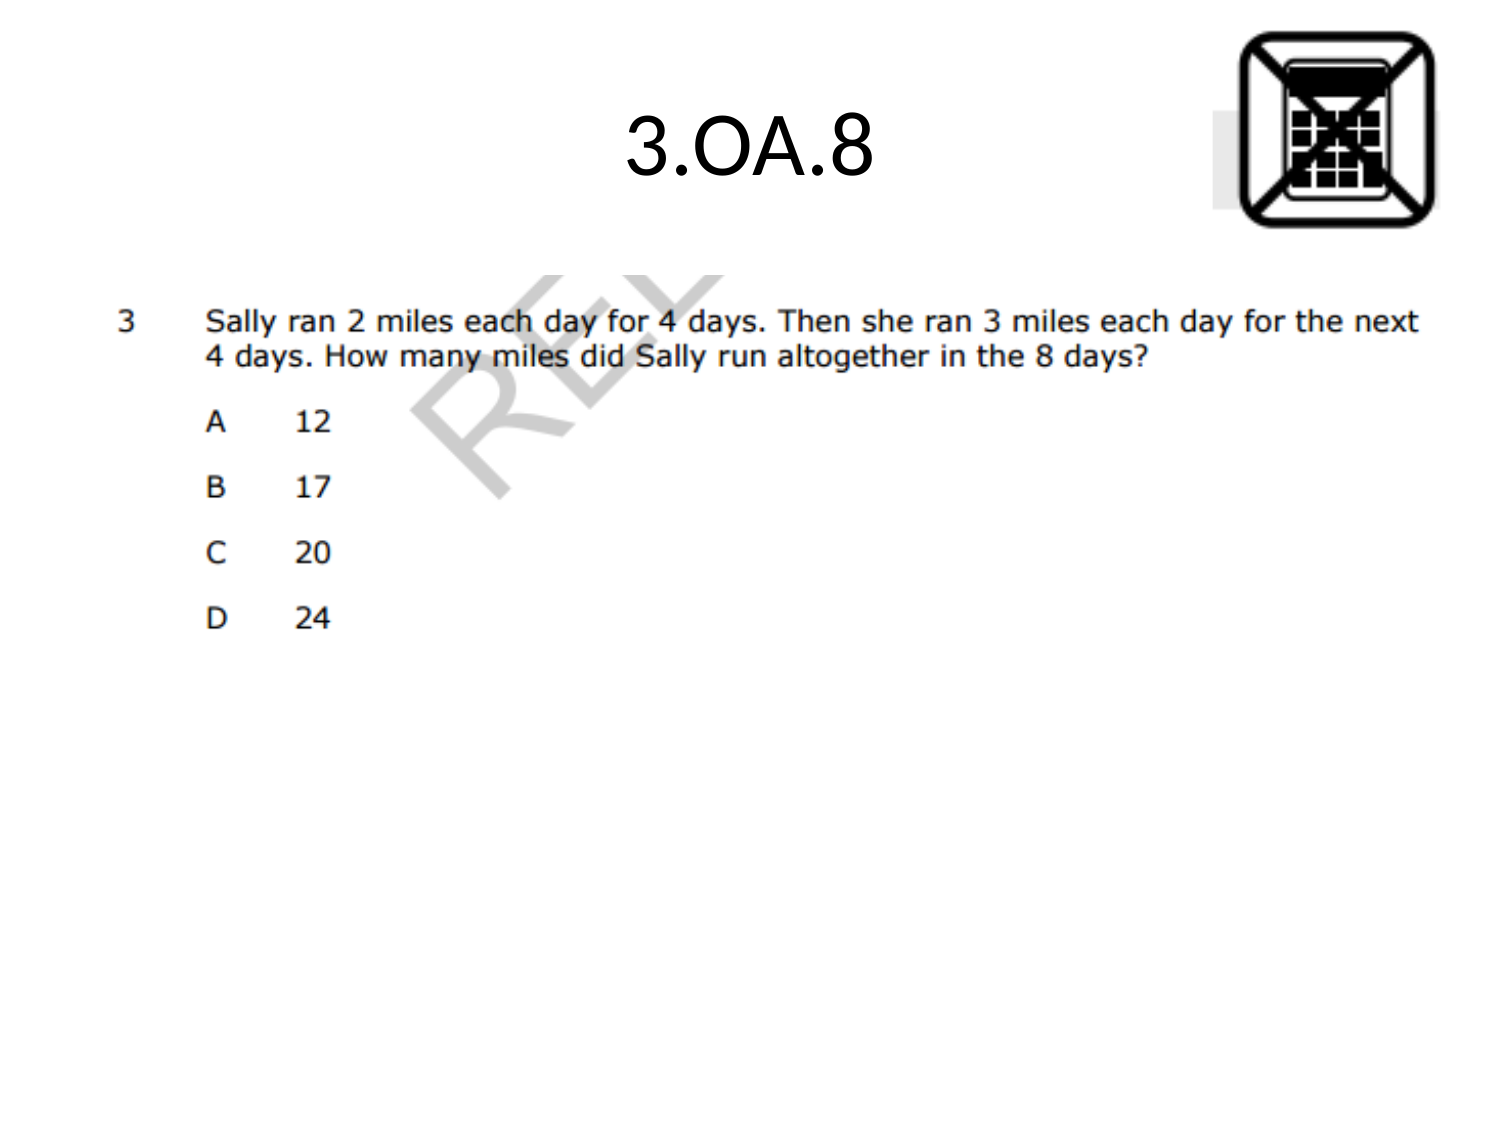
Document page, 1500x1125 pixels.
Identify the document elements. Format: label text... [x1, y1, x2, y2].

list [62, 274, 1454, 663]
picture [1212, 12, 1474, 261]
title 3.OA.8 [75, 45, 1207, 233]
